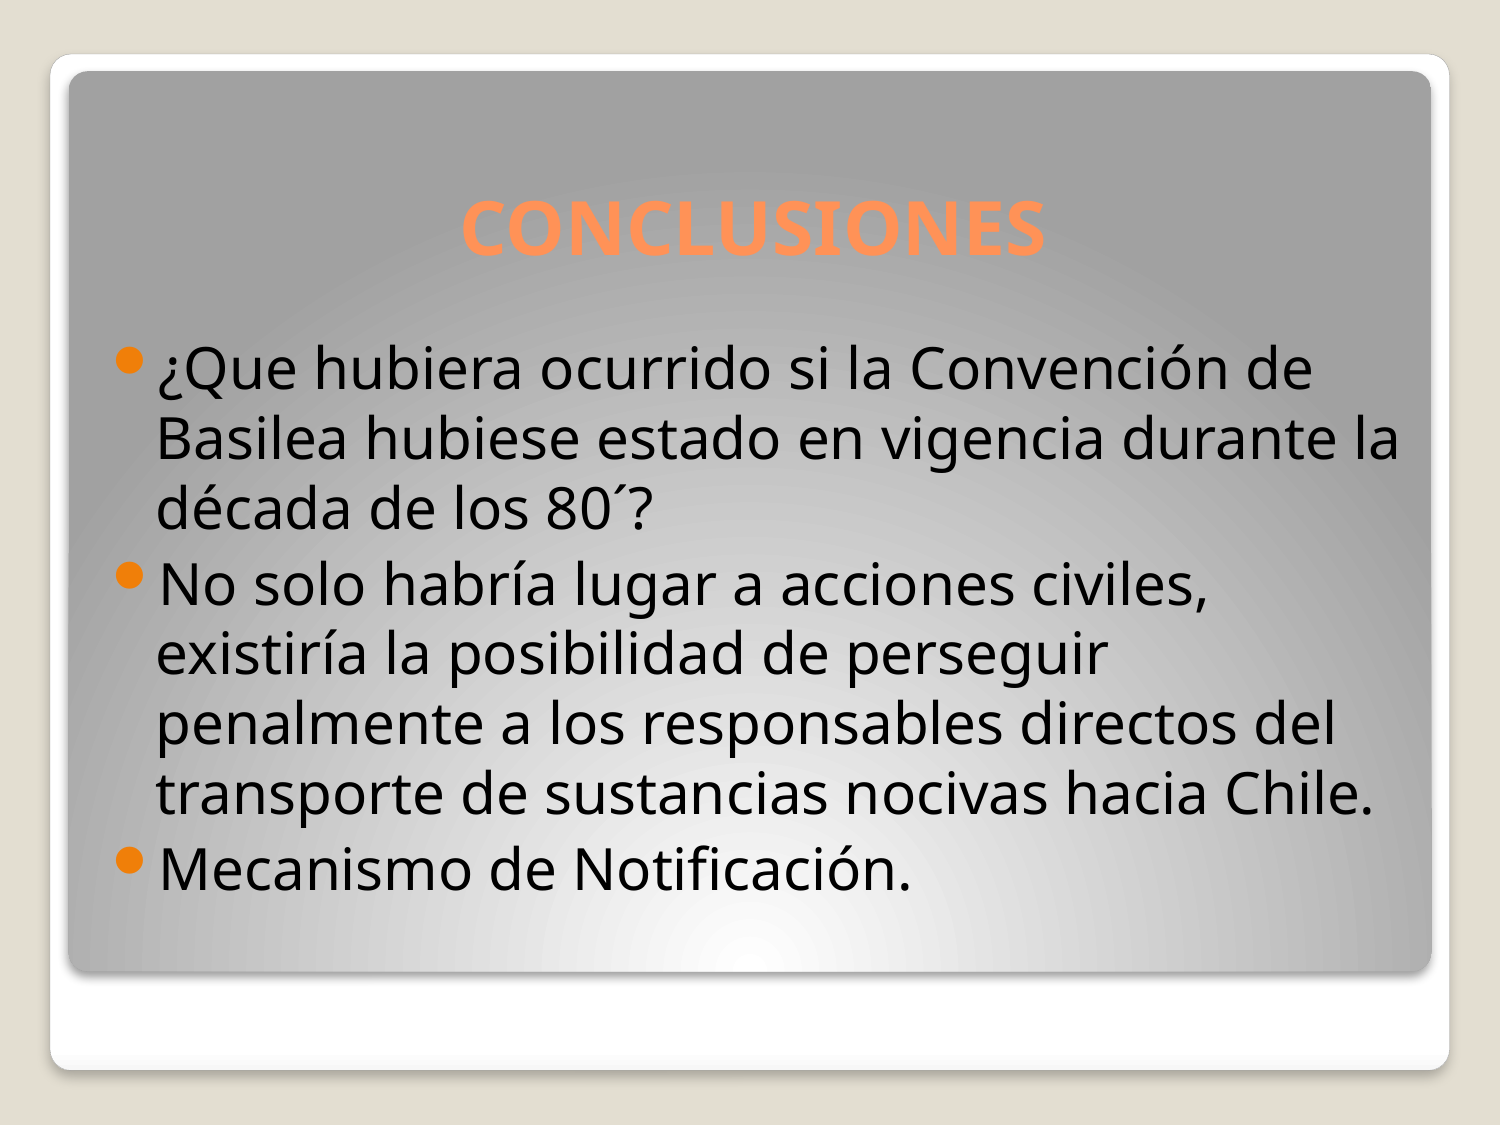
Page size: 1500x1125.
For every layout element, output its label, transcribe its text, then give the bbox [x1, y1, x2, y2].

list ¿Que hubiera ocurrido si la Convención de Basilea hubiese estado en vigencia durante la década de los 80´? No solo habría lugar a acciones civiles, existiría la posibilidad de perseguir penalmente a los responsables directos del transporte de sustancias nocivas hacia Chile. Mecanismo de Notificación. [82, 316, 1425, 1004]
title CONCLUSIONES [82, 105, 1425, 278]
